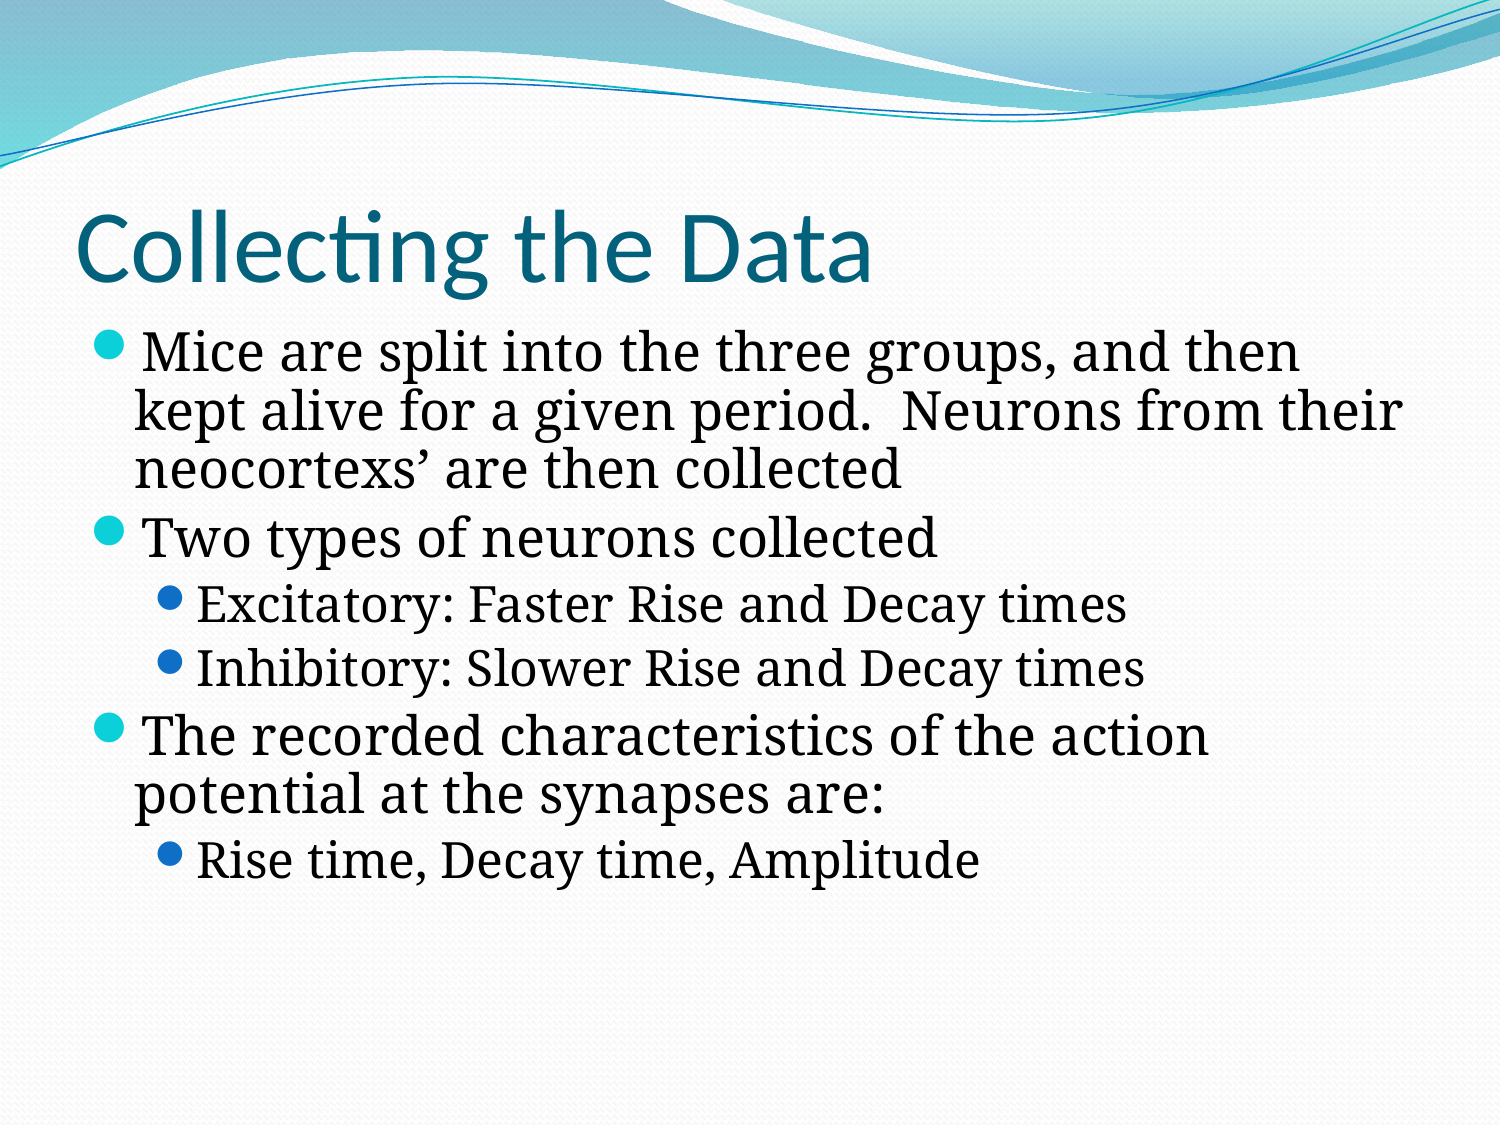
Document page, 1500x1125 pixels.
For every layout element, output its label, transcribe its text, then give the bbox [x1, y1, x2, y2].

list Mice are split into the three groups, and then kept alive for a given period. Neurons from their neocortexs’ are then collected Two types of neurons collected Excitatory: Faster Rise and Decay times Inhibitory: Slower Rise and Decay times The recorded characteristics of the action potential at the synapses are: Rise time, Decay time, Amplitude [75, 317, 1425, 1038]
title Collecting the Data [75, 115, 1425, 303]
